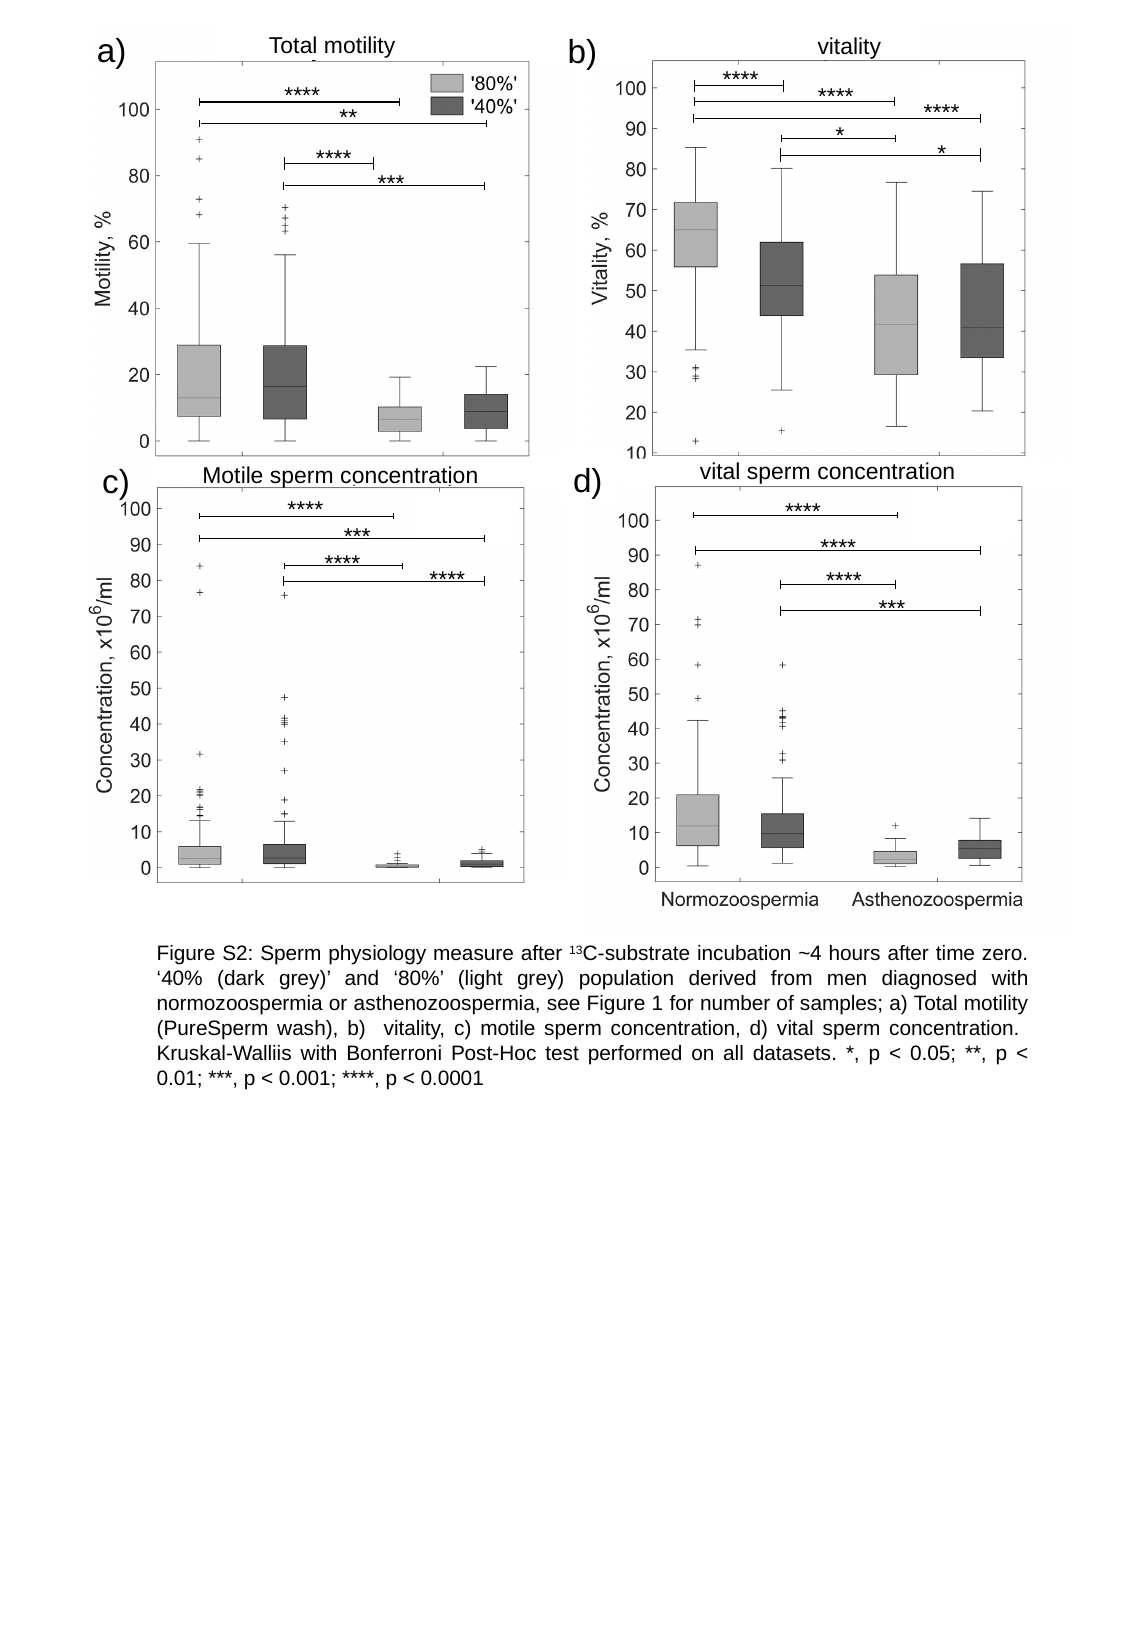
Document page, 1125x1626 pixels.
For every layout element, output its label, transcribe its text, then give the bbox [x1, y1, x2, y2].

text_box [695, 546, 981, 555]
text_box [199, 513, 394, 520]
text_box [199, 534, 485, 543]
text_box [780, 605, 981, 616]
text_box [693, 114, 981, 123]
picture [85, 25, 575, 883]
text_box a) [82, 21, 142, 77]
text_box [780, 579, 896, 590]
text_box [780, 147, 981, 163]
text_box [284, 562, 403, 569]
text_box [283, 182, 485, 190]
text_box d) [570, 451, 583, 507]
text_box Figure S2: Sperm physiology measure after 13C-substrate incubation ~4 hours after time zero. ‘40% (dark grey)’ and ‘80%’ (light grey) population derived from men diagnosed with normozoospermia or asthenozoospermia, see Figure 1 for number of samples; a) Total motility (PureSperm wash), b) vitality, c) motile sperm concentration, d) vital sperm concentration. Kruskal-Walliis with Bonferroni Post-Hoc test performed on all datasets. *, p < 0.05; **, p < 0.01; ***, p < 0.001; ****, p < 0.0001 [141, 932, 1043, 1097]
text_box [199, 98, 400, 106]
text_box b) [552, 22, 612, 78]
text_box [781, 134, 896, 143]
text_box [694, 79, 784, 92]
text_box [283, 576, 485, 587]
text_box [693, 512, 898, 519]
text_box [199, 119, 487, 128]
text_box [284, 157, 374, 170]
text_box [694, 96, 895, 107]
picture [583, 24, 1071, 935]
